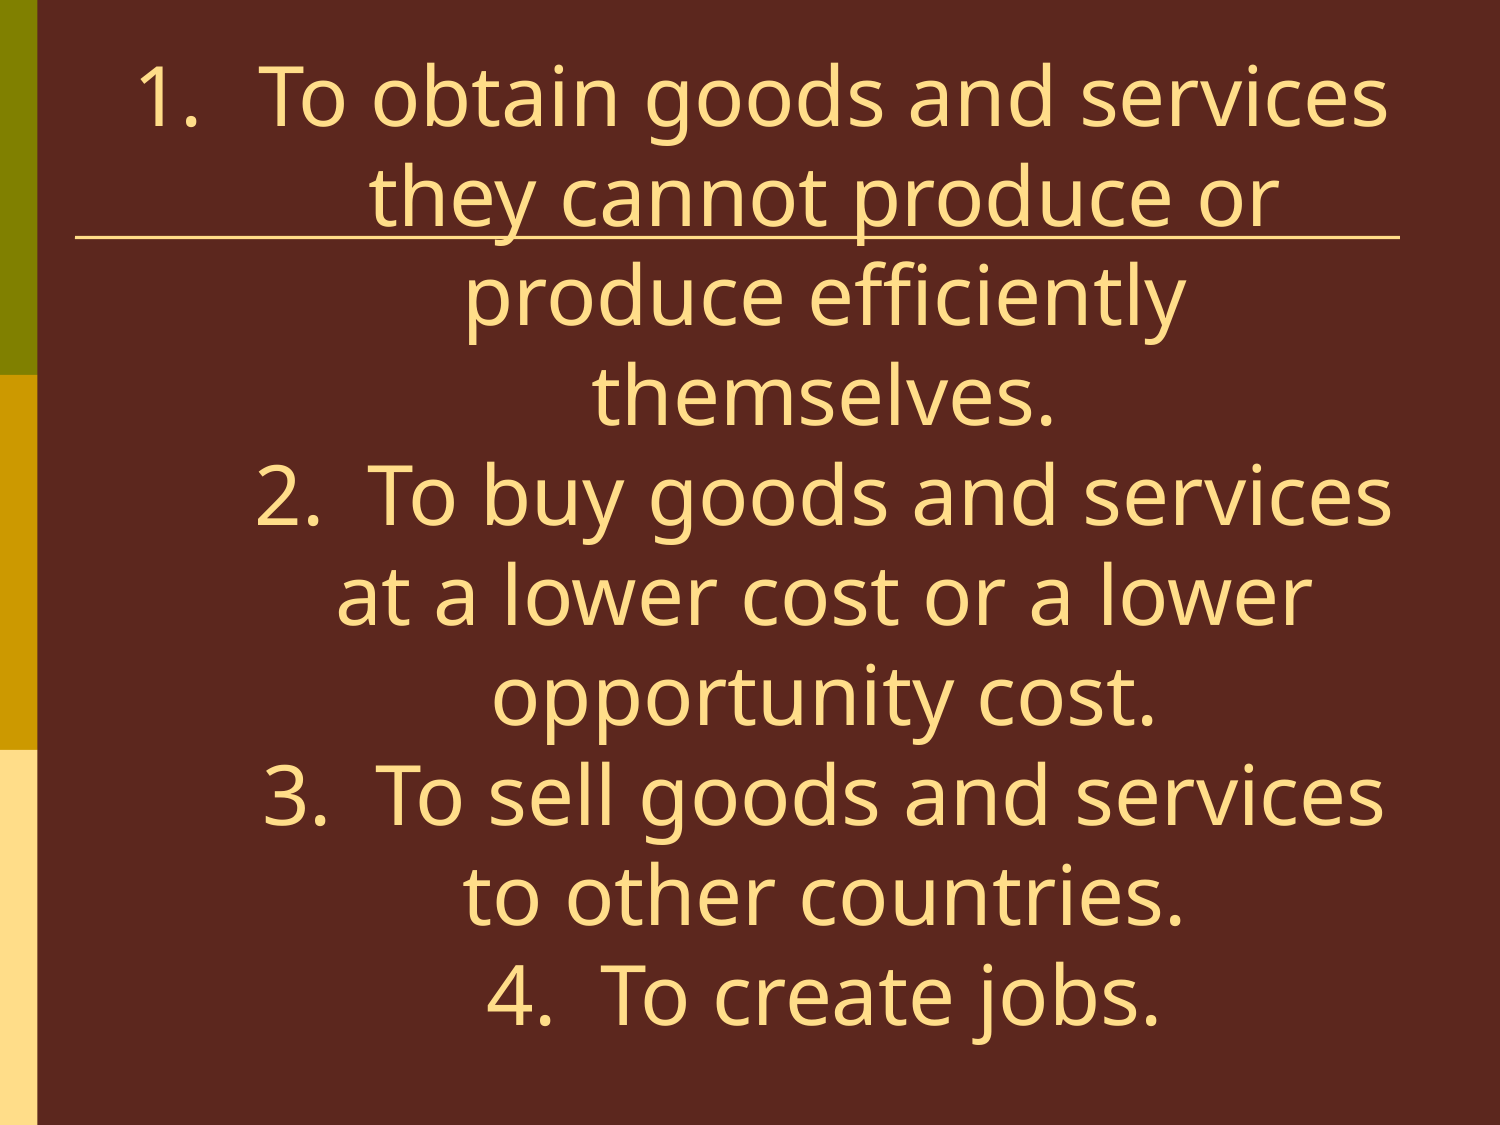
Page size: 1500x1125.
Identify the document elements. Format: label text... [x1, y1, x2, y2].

title To obtain goods and services they cannot produce or produce efficiently themselves. 2. To buy goods and services at a lower cost or a lower opportunity cost. 3. To sell goods and services to other countries. 4. To create jobs. [87, 862, 1438, 1050]
